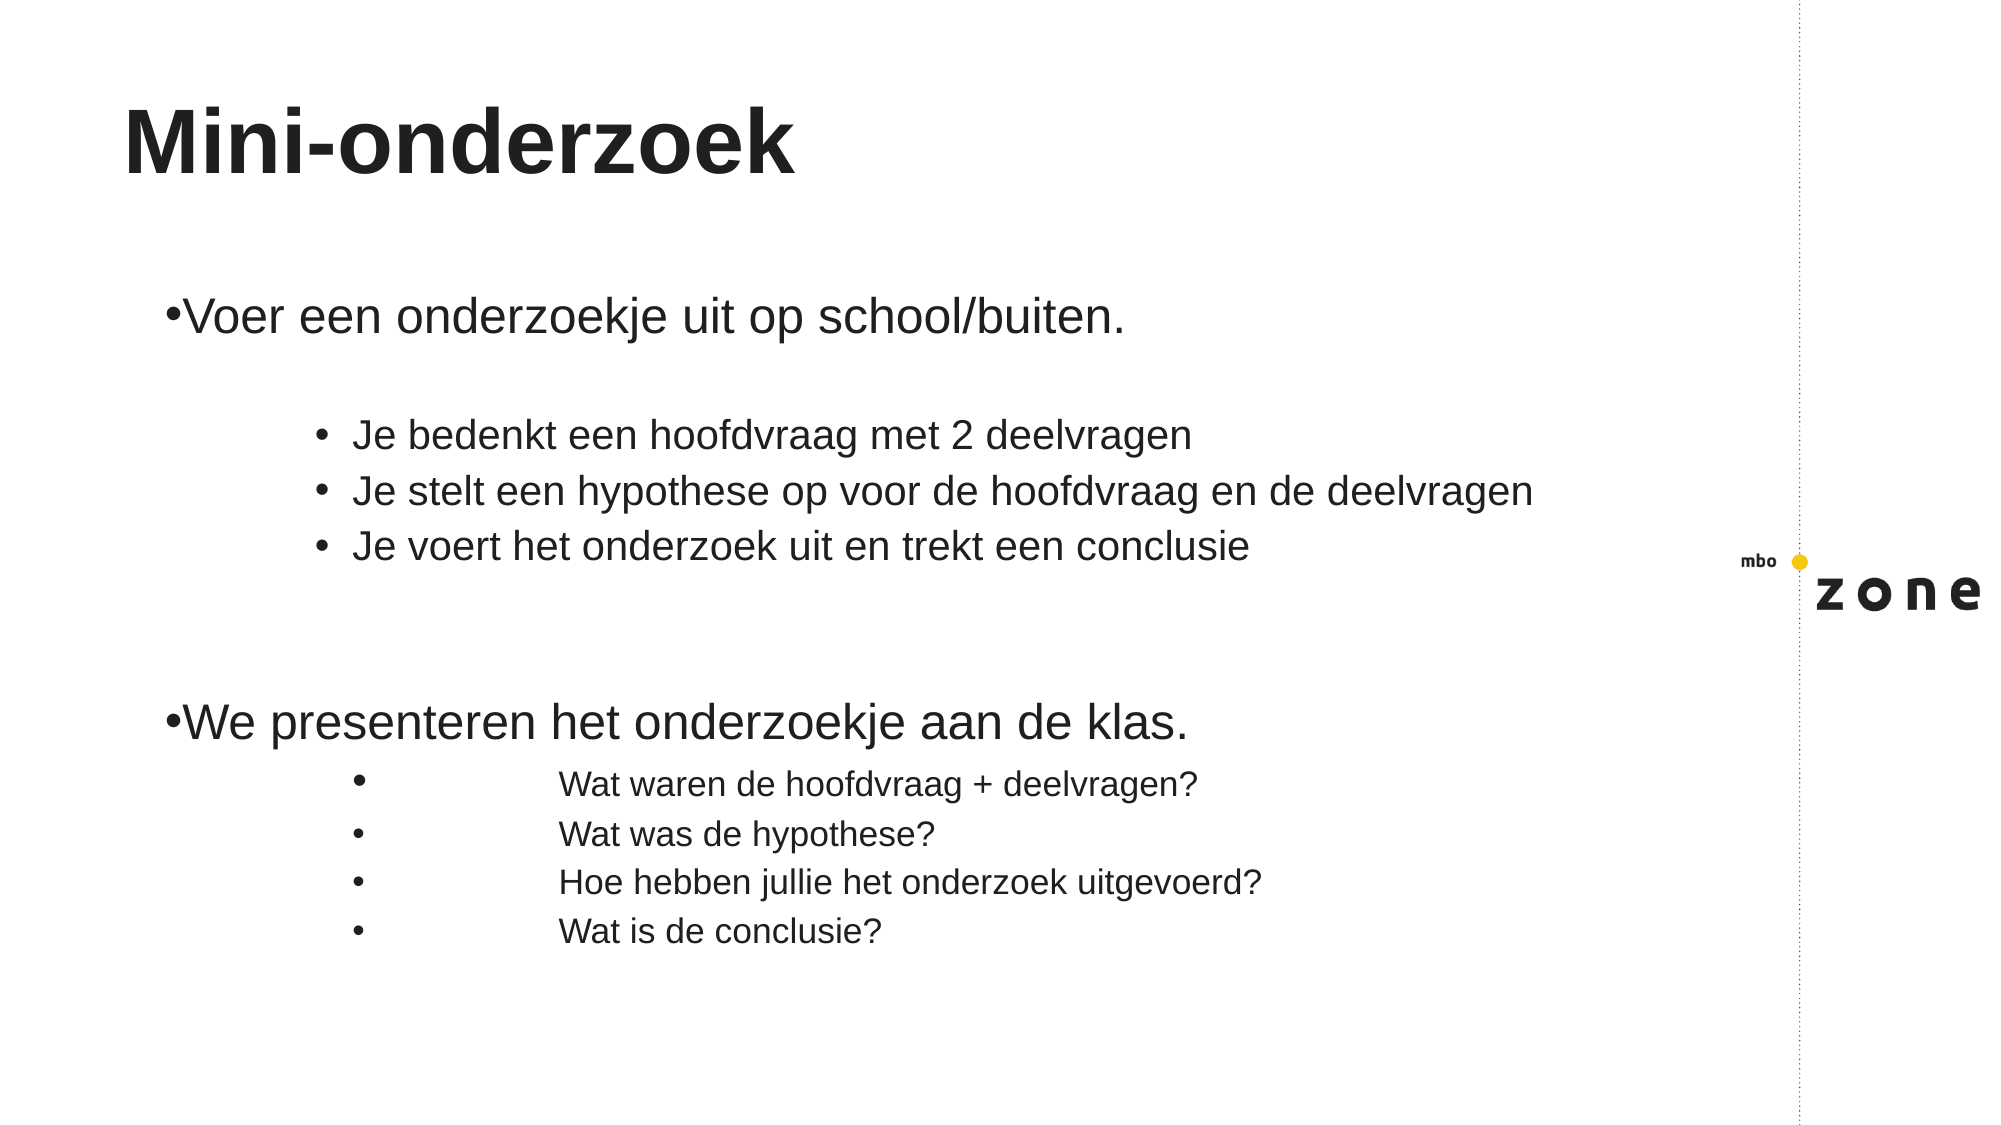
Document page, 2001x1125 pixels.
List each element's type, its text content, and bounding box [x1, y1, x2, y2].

title Mini-onderzoek [124, 94, 1607, 272]
list Voer een onderzoekje uit op school/buiten. Je bedenkt een hoofdvraag met 2 deelvragen Je stelt een hypothese op voor de hoofdvraag en de deelvragen Je voert het onderzoek uit en trekt een conclusie We presenteren het onderzoekje aan de klas. Wat waren de hoofdvraag + deelvragen? Wat was de hypothese? Hoe hebben jullie het onderzoek uitgevoerd? Wat is de conclusie? [164, 283, 1607, 998]
picture [1596, 0, 2001, 1125]
